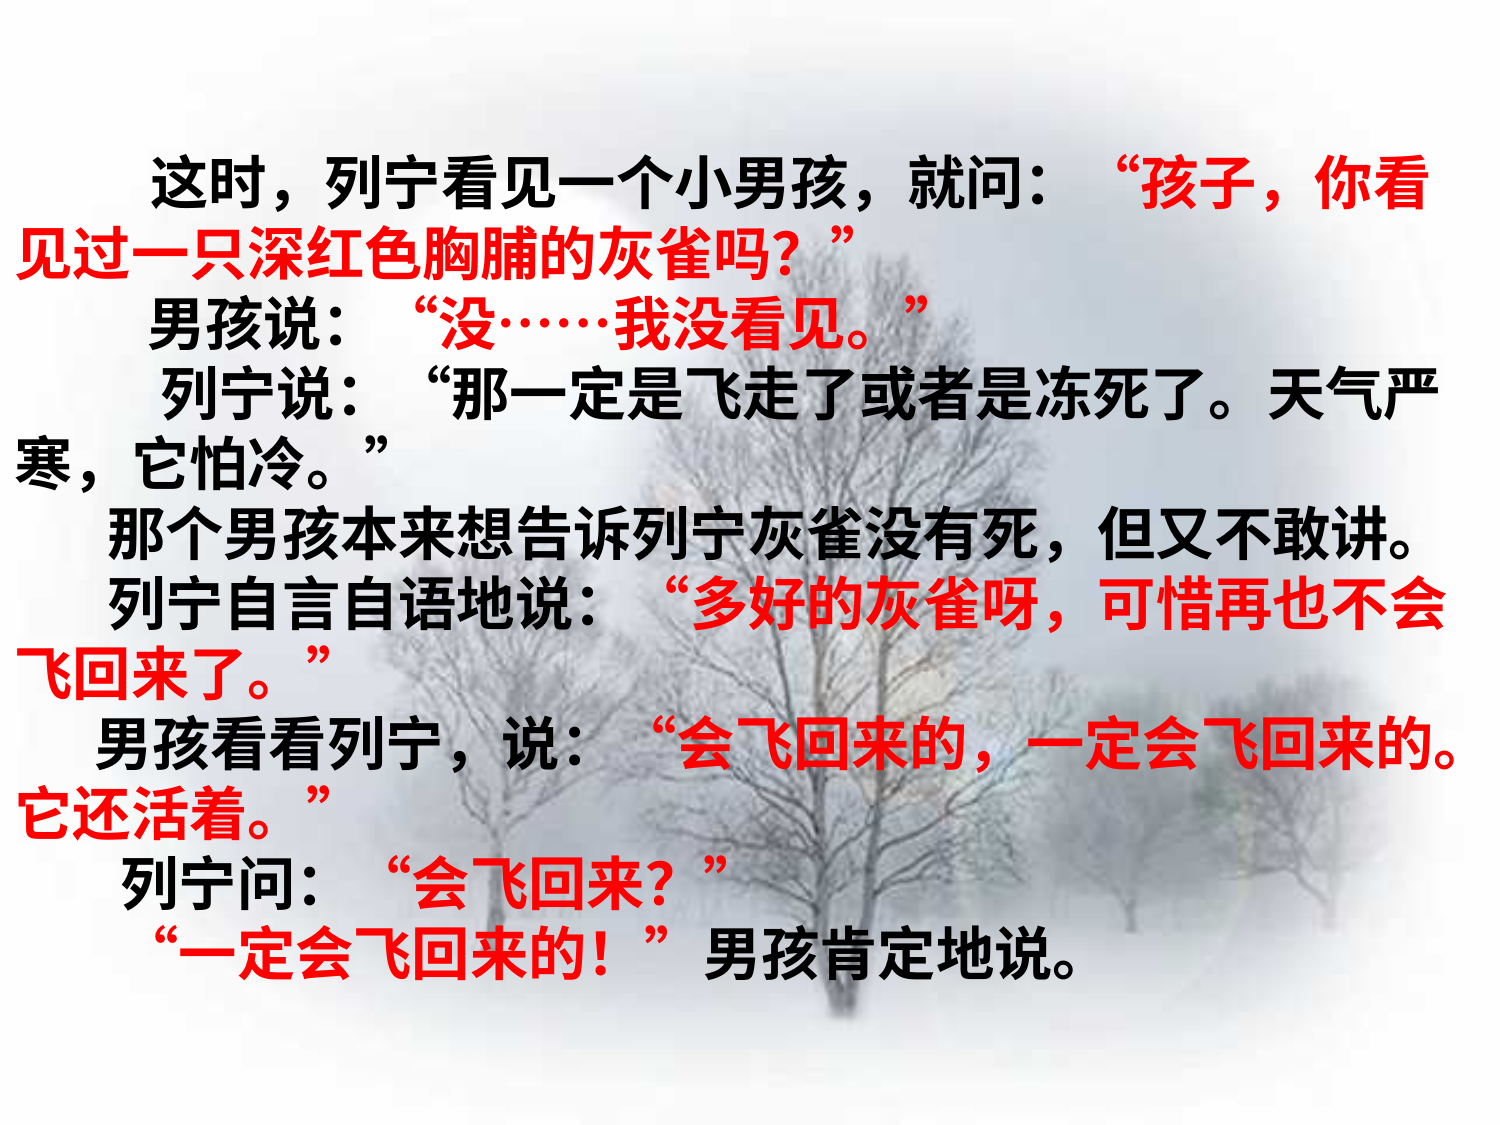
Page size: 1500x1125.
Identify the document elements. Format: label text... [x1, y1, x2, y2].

title 这时，列宁看见一个小男孩，就问：“孩子，你看见过一只深红色胸脯的灰雀吗？” 男孩说：“没……我没看见。” 列宁说：“那一定是飞走了或者是冻死了。天气严寒，它怕冷。” 那个男孩本来想告诉列宁灰雀没有死，但又不敢讲。 列宁自言自语地说：“多好的灰雀呀，可惜再也不会飞回来了。” 男孩看看列宁，说：“会飞回来的，一定会飞回来的。它还活着。” 列宁问：“会飞回来？” “一定会飞回来的！”男孩肯定地说。 [0, 0, 1500, 1125]
